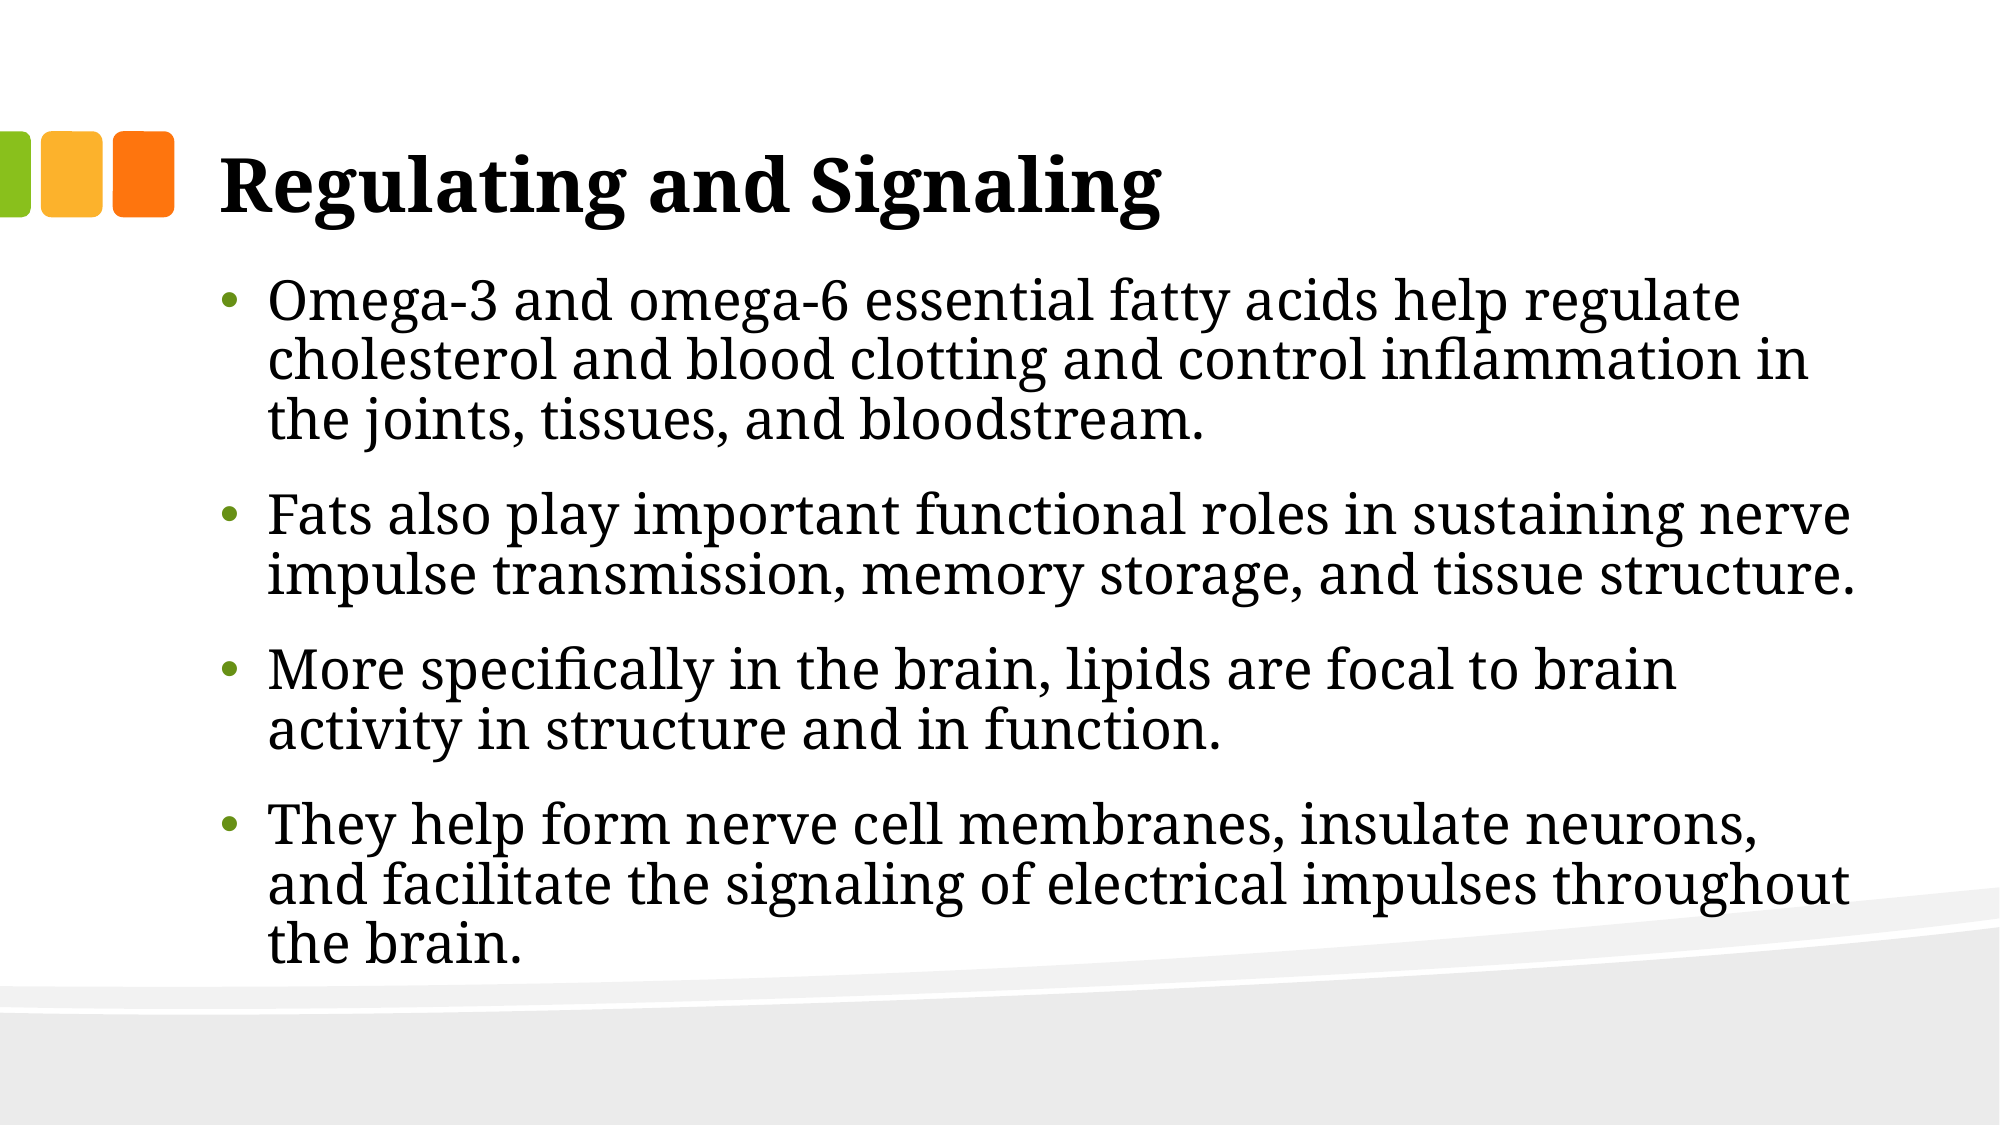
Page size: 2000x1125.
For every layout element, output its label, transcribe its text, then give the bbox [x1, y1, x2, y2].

list Omega-3 and omega-6 essential fatty acids help regulate cholesterol and blood clotting and control inflammation in the joints, tissues, and bloodstream. Fats also play important functional roles in sustaining nerve impulse transmission, memory storage, and tissue structure. More specifically in the brain, lipids are focal to brain activity in structure and in function. They help form nerve cell membranes, insulate neurons, and facilitate the signaling of electrical impulses throughout the brain. [199, 262, 1888, 1013]
title Regulating and Signaling [199, 24, 1800, 238]
